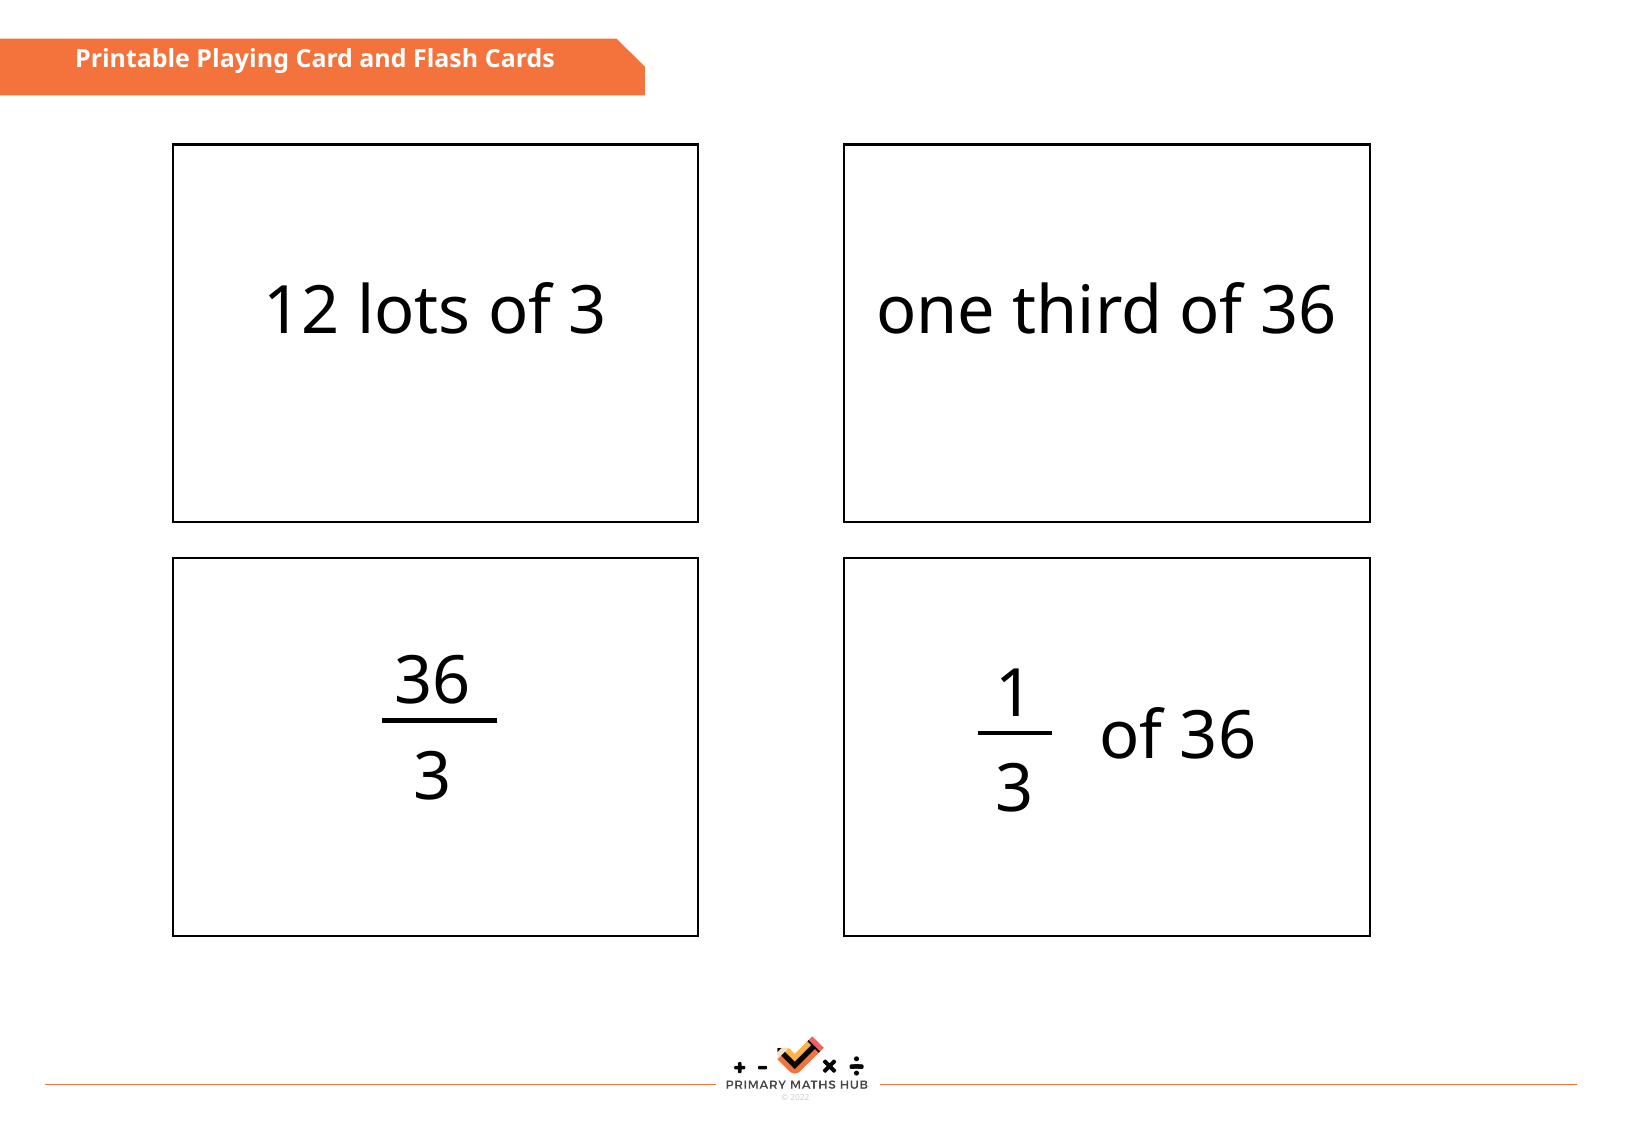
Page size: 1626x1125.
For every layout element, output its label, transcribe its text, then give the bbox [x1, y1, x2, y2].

text_box © 2022 [720, 1084, 870, 1110]
text_box of 36 [1058, 684, 1298, 780]
text_box [172, 143, 699, 259]
text_box 12 lots of 3 [172, 259, 699, 355]
text_box Printable Playing Card and Flash Cards [0, 37, 646, 97]
text_box [172, 557, 699, 937]
table_cell 3 [978, 735, 1052, 828]
text_box [172, 355, 699, 523]
table_cell 3 [368, 720, 497, 815]
table_header 36 [368, 625, 497, 720]
picture [722, 1034, 872, 1094]
table_header 1 [978, 638, 1052, 731]
text_box [843, 557, 1371, 937]
text_box [843, 143, 1371, 523]
text_box one third of 36 [844, 259, 1370, 355]
